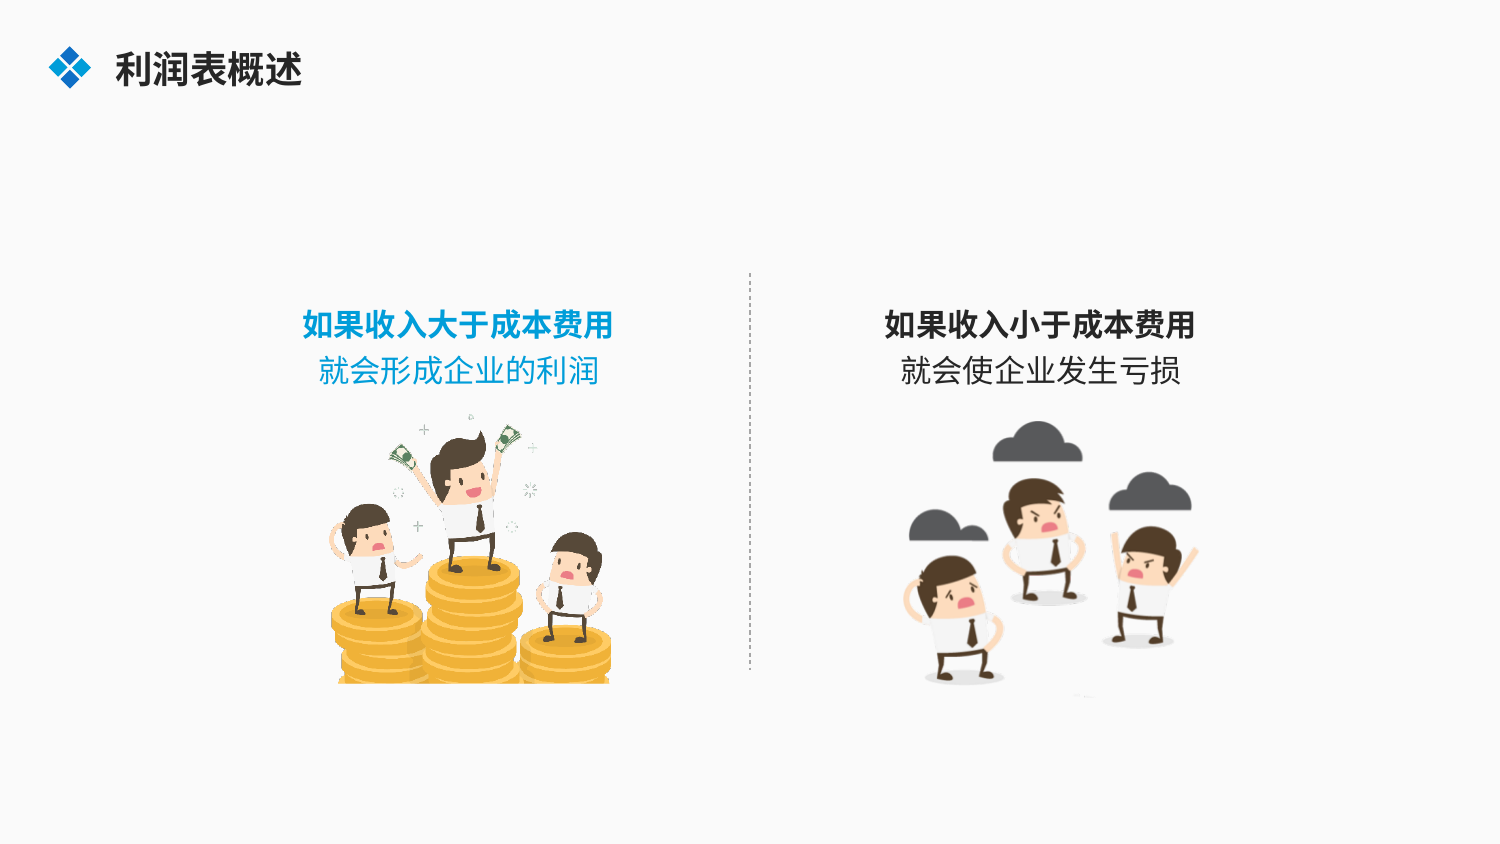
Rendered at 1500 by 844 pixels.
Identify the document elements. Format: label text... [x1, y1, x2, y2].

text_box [55, 52, 85, 83]
picture [903, 421, 1210, 698]
text_box 利润表概述 [100, 38, 735, 99]
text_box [751, 288, 1228, 398]
picture [329, 414, 617, 793]
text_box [272, 288, 749, 398]
